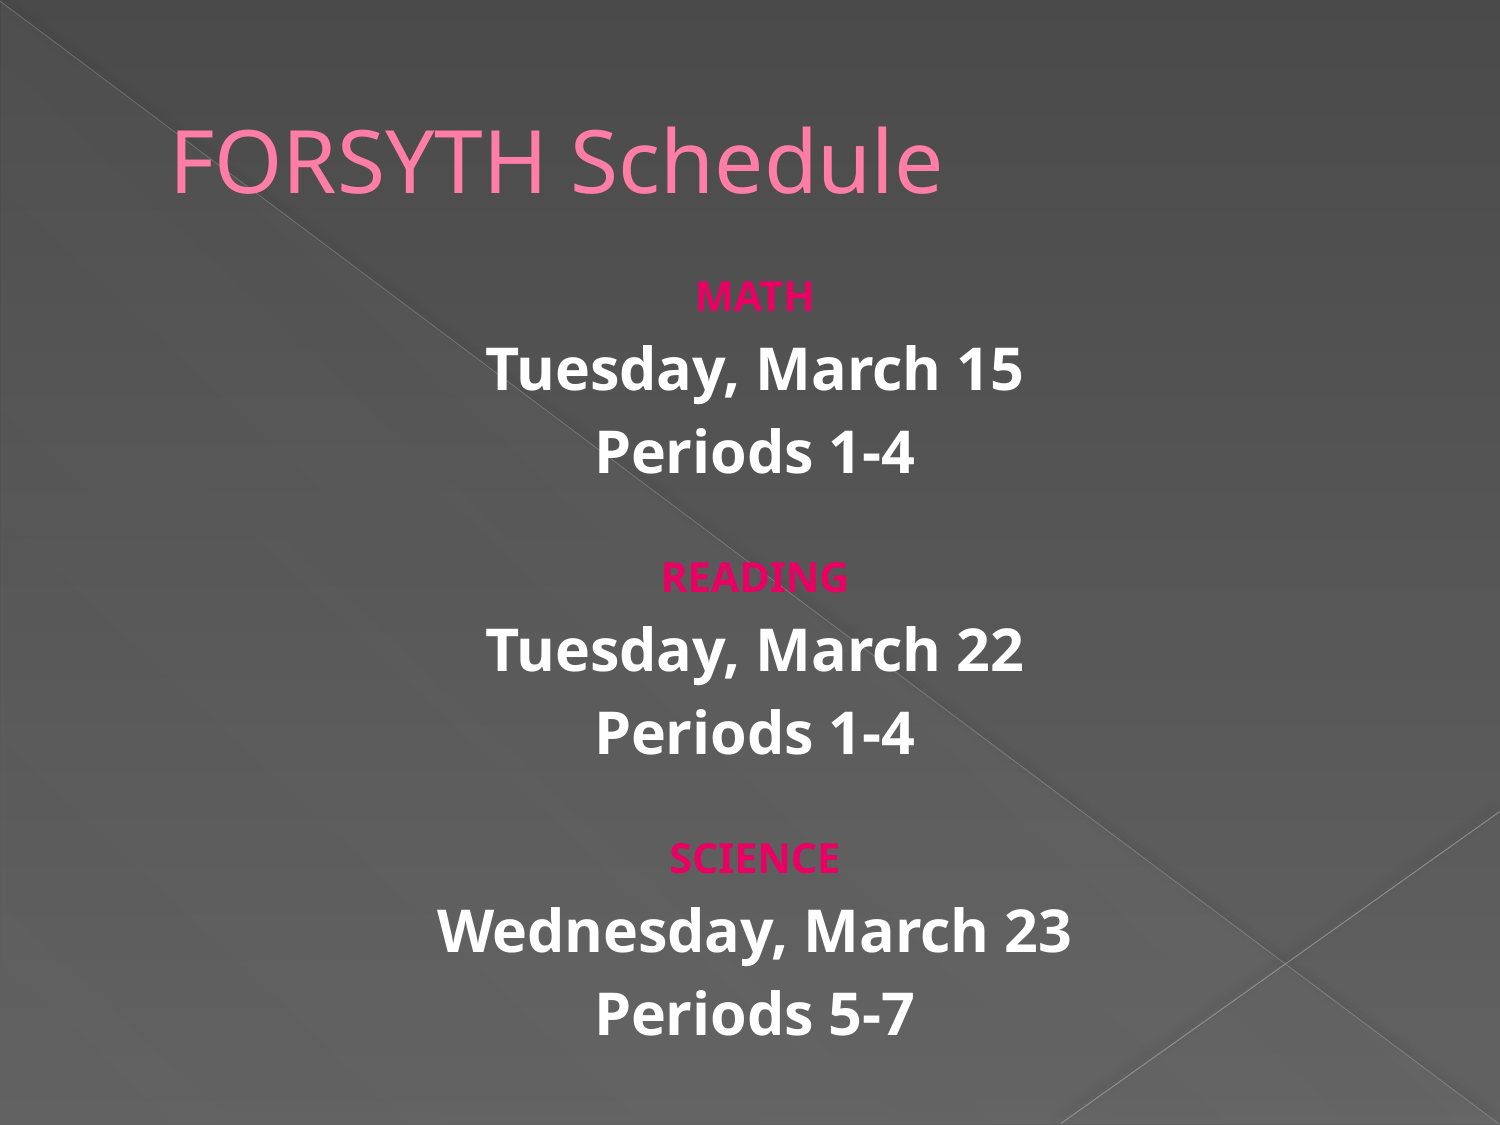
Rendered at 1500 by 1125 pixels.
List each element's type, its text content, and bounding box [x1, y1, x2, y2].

list MATH Tuesday, March 15 Periods 1-4 READING Tuesday, March 22 Periods 1-4 SCIENCE Wednesday, March 23 Periods 5-7 [75, 262, 1425, 1059]
title FORSYTH Schedule [75, 43, 1425, 262]
